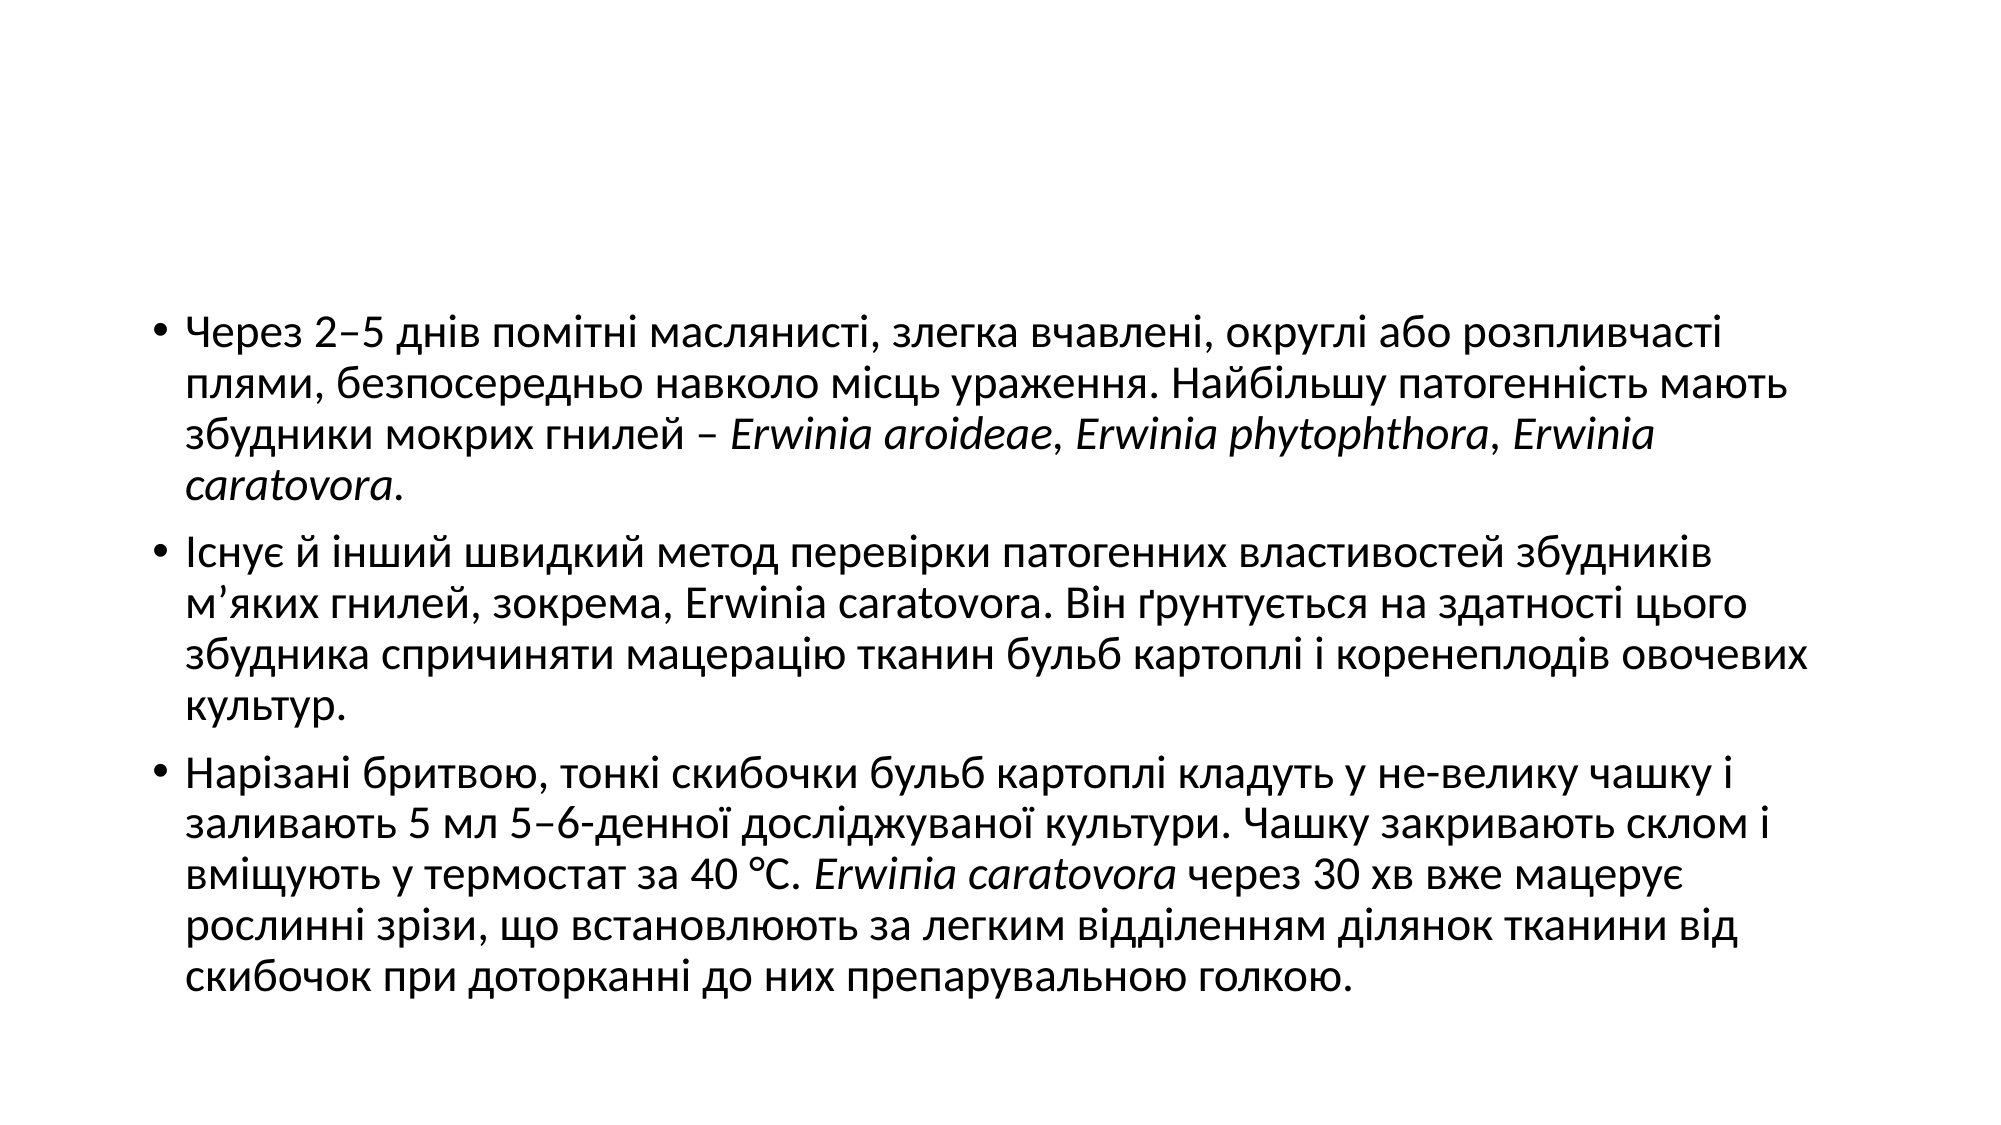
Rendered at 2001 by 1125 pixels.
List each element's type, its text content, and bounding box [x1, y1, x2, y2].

list Через 2–5 днів помітні маслянисті, злегка вчавлені, округлі або розпливчасті плями, безпосередньо навколо місць ураження. Найбільшу патогенність мають збудники мокрих гнилей – Erwinia aroideae, Erwinia phytophthora, Erwinia caratovora. Існує й інший швидкий метод перевірки патогенних властивостей збудників м’яких гнилей, зокрема, Erwinia caratovora. Він ґрунтується на здатності цього збудника спричиняти мацерацію тканин бульб картоплі і коренеплодів овочевих культур. Нарізані бритвою, тонкі скибочки бульб картоплі кладуть у не-велику чашку і заливають 5 мл 5–6-денної досліджуваної культури. Чашку закривають склом і вміщують у термостат за 40 °С. Еrwіпіа саratovora через 30 хв вже мацерує рослинні зрізи, що встановлюють за легким відділенням ділянок тканини від скибочок при доторканні до них препарувальною голкою. [137, 299, 1863, 1014]
